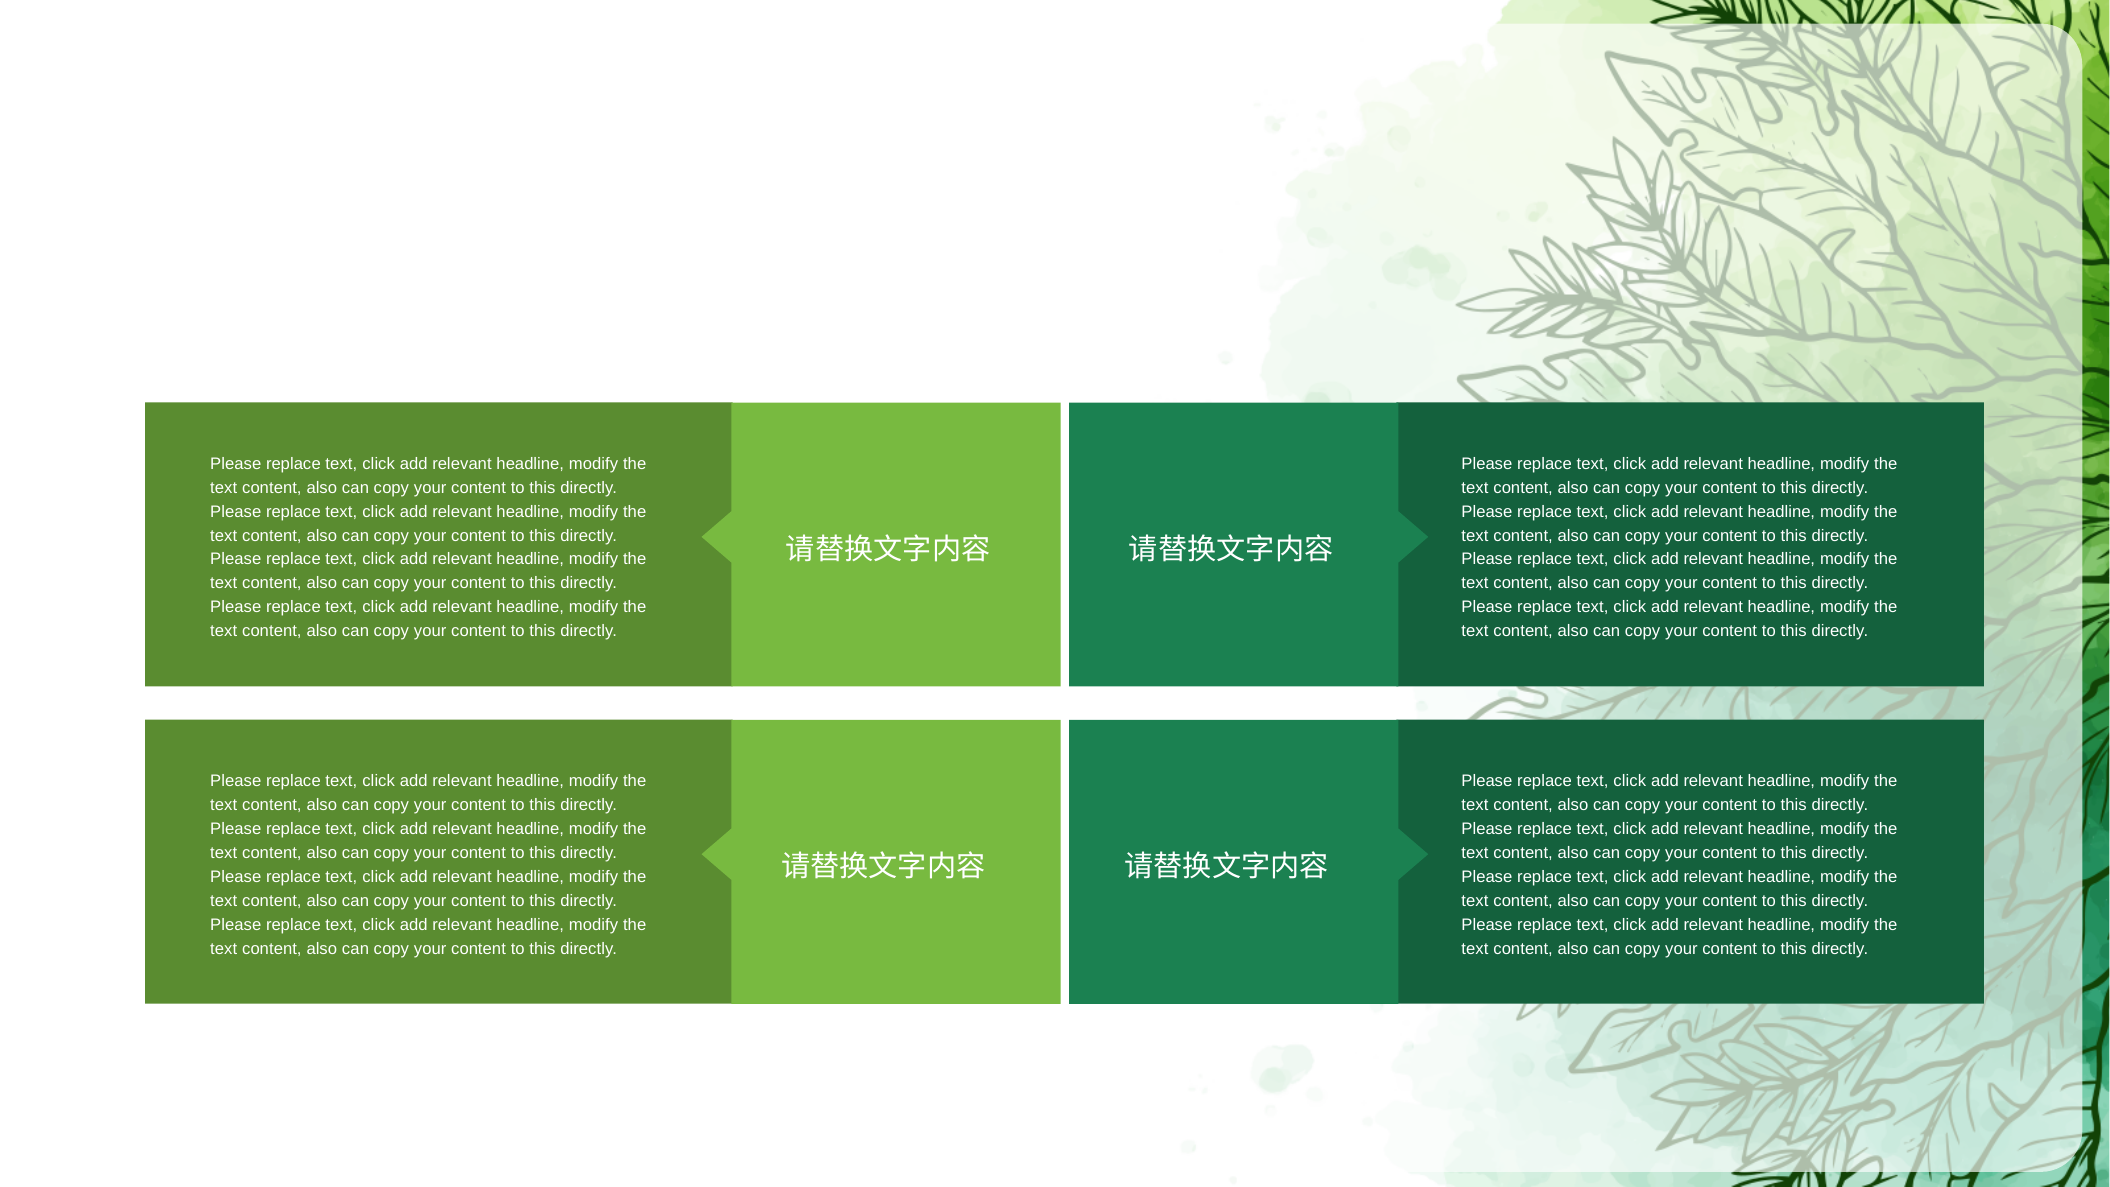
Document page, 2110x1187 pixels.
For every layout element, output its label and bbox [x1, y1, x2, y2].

text_box [1069, 402, 1984, 687]
text_box [145, 719, 1061, 1004]
text_box [145, 402, 1061, 687]
picture [0, 0, 2110, 1187]
text_box [1069, 719, 1984, 1004]
